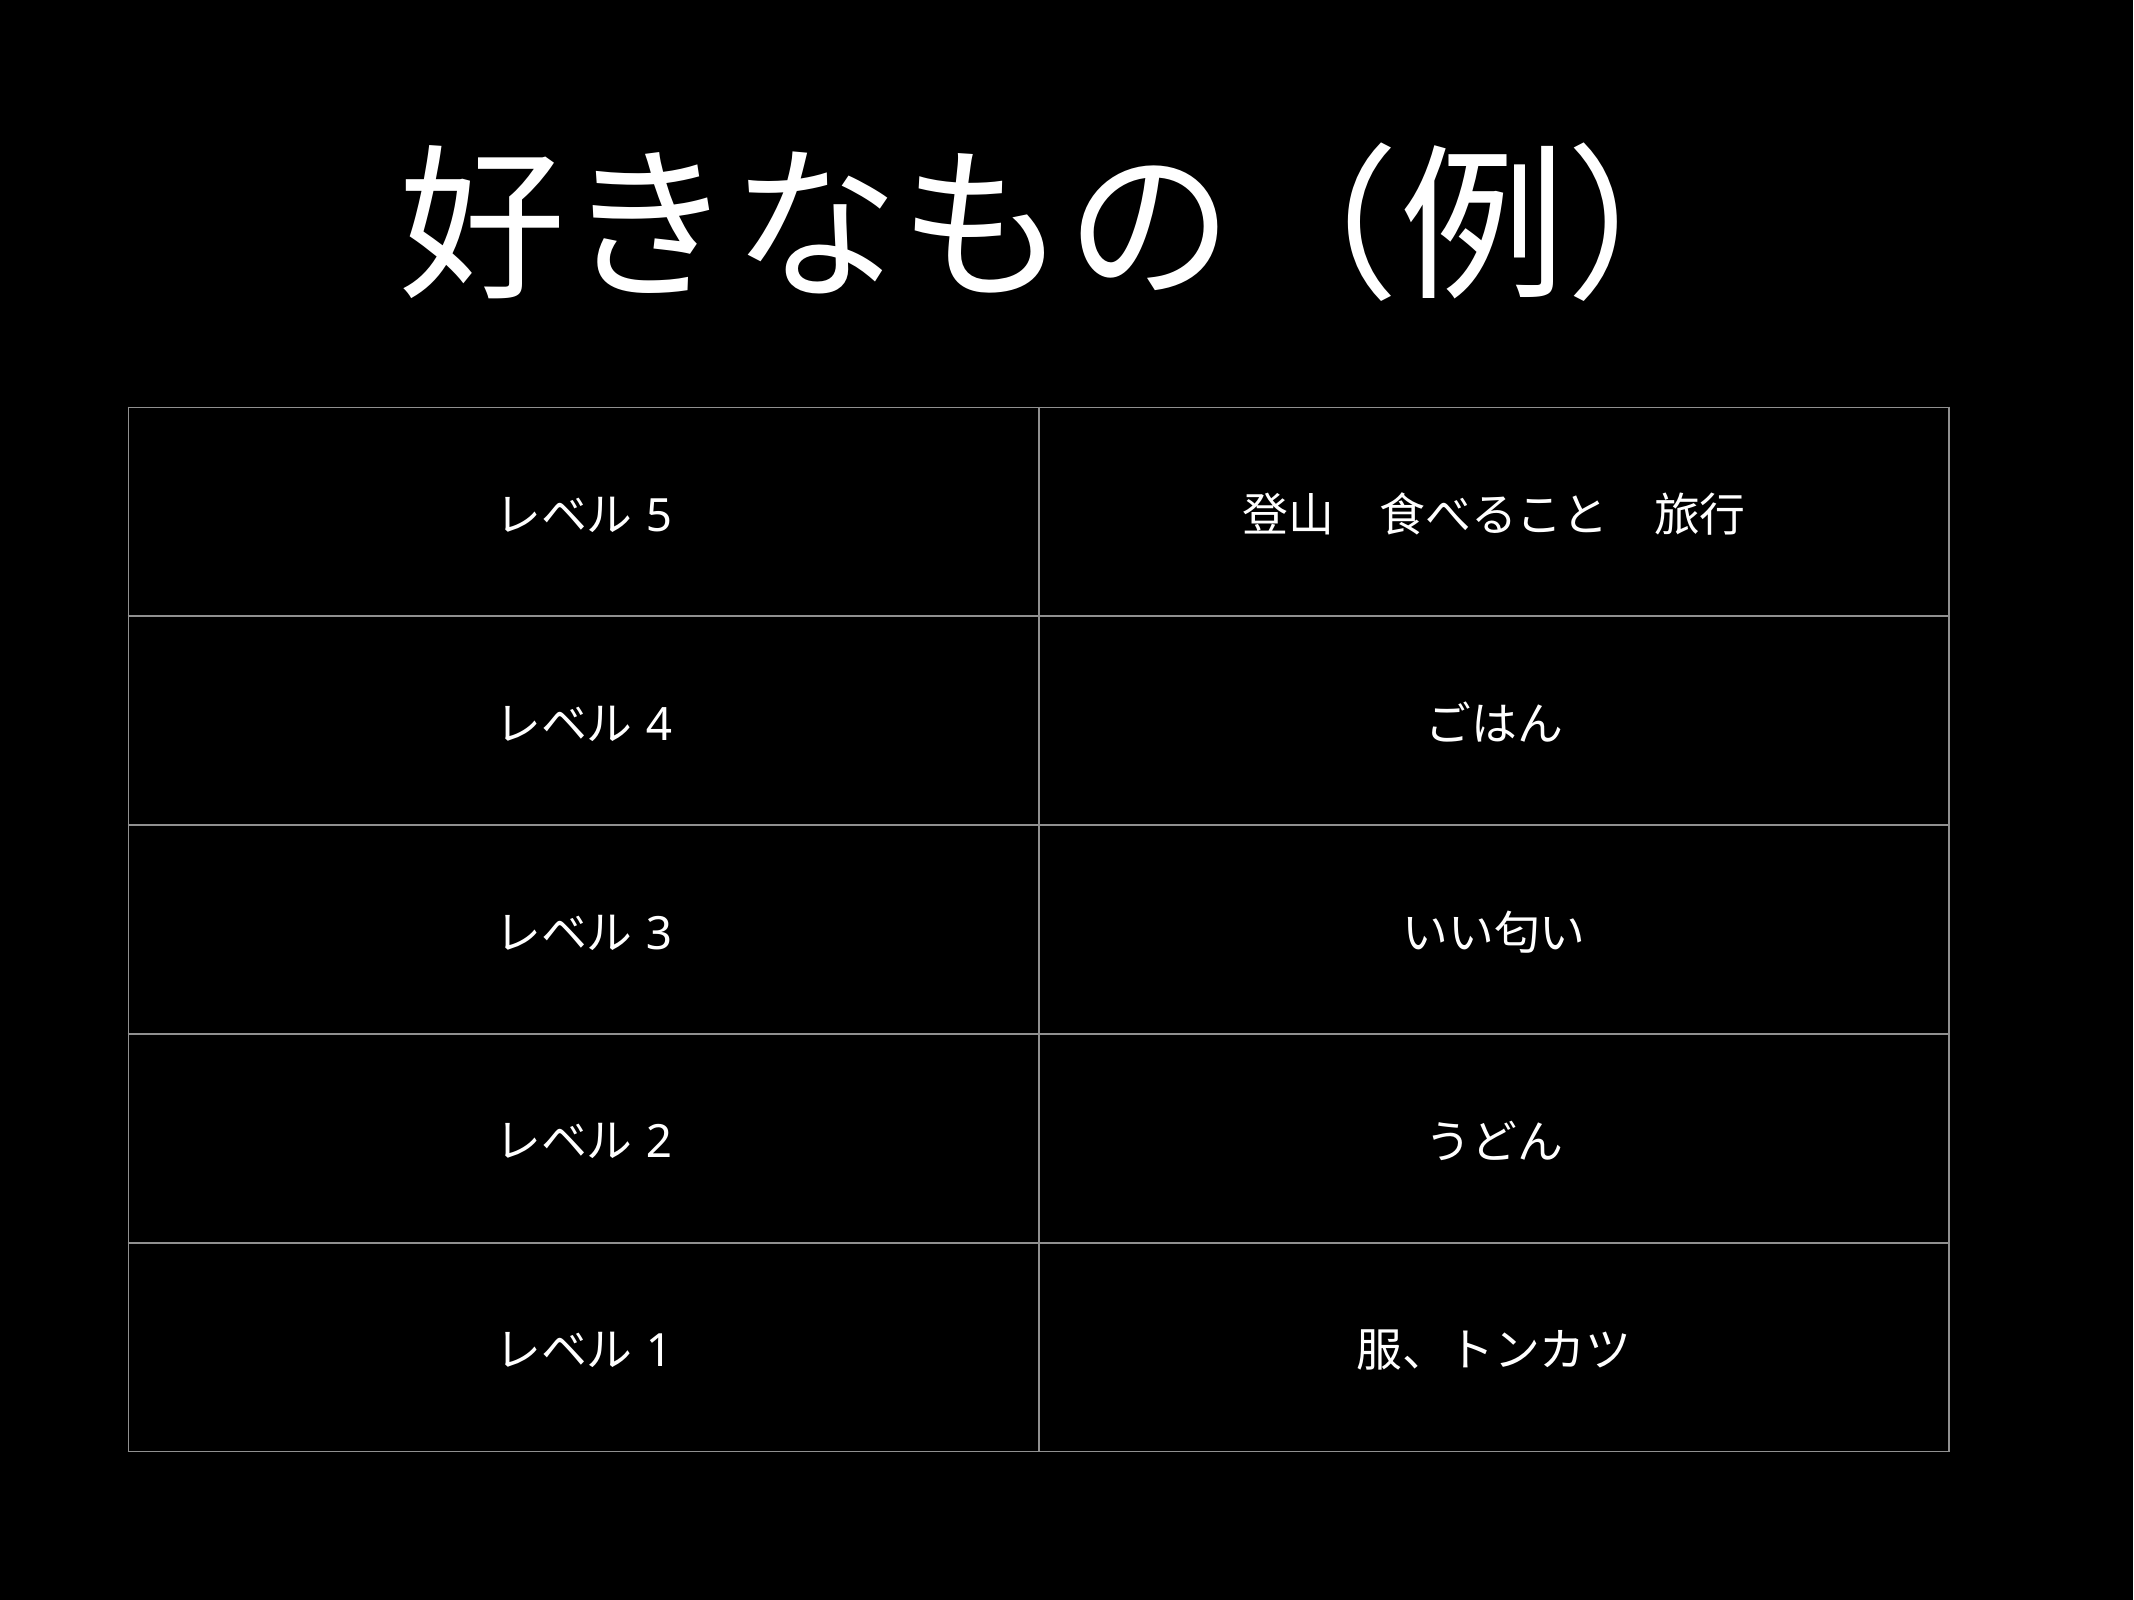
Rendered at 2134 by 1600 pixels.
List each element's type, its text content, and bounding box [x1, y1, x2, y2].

table_cell レベル1 [129, 1244, 1038, 1451]
table_cell ごはん [1040, 617, 1948, 824]
table_cell レベル2 [129, 1035, 1038, 1242]
table_header 登山 食べること 旅行 [1040, 408, 1948, 615]
table_header レベル5 [129, 408, 1038, 615]
table_cell レベル4 [129, 617, 1038, 824]
table_cell レベル3 [129, 826, 1038, 1033]
title 好きなもの（例） [155, 41, 1978, 397]
table_cell 服、トンカツ [1040, 1244, 1948, 1451]
table_cell いい匂い [1040, 826, 1948, 1033]
table_cell うどん [1040, 1035, 1948, 1242]
